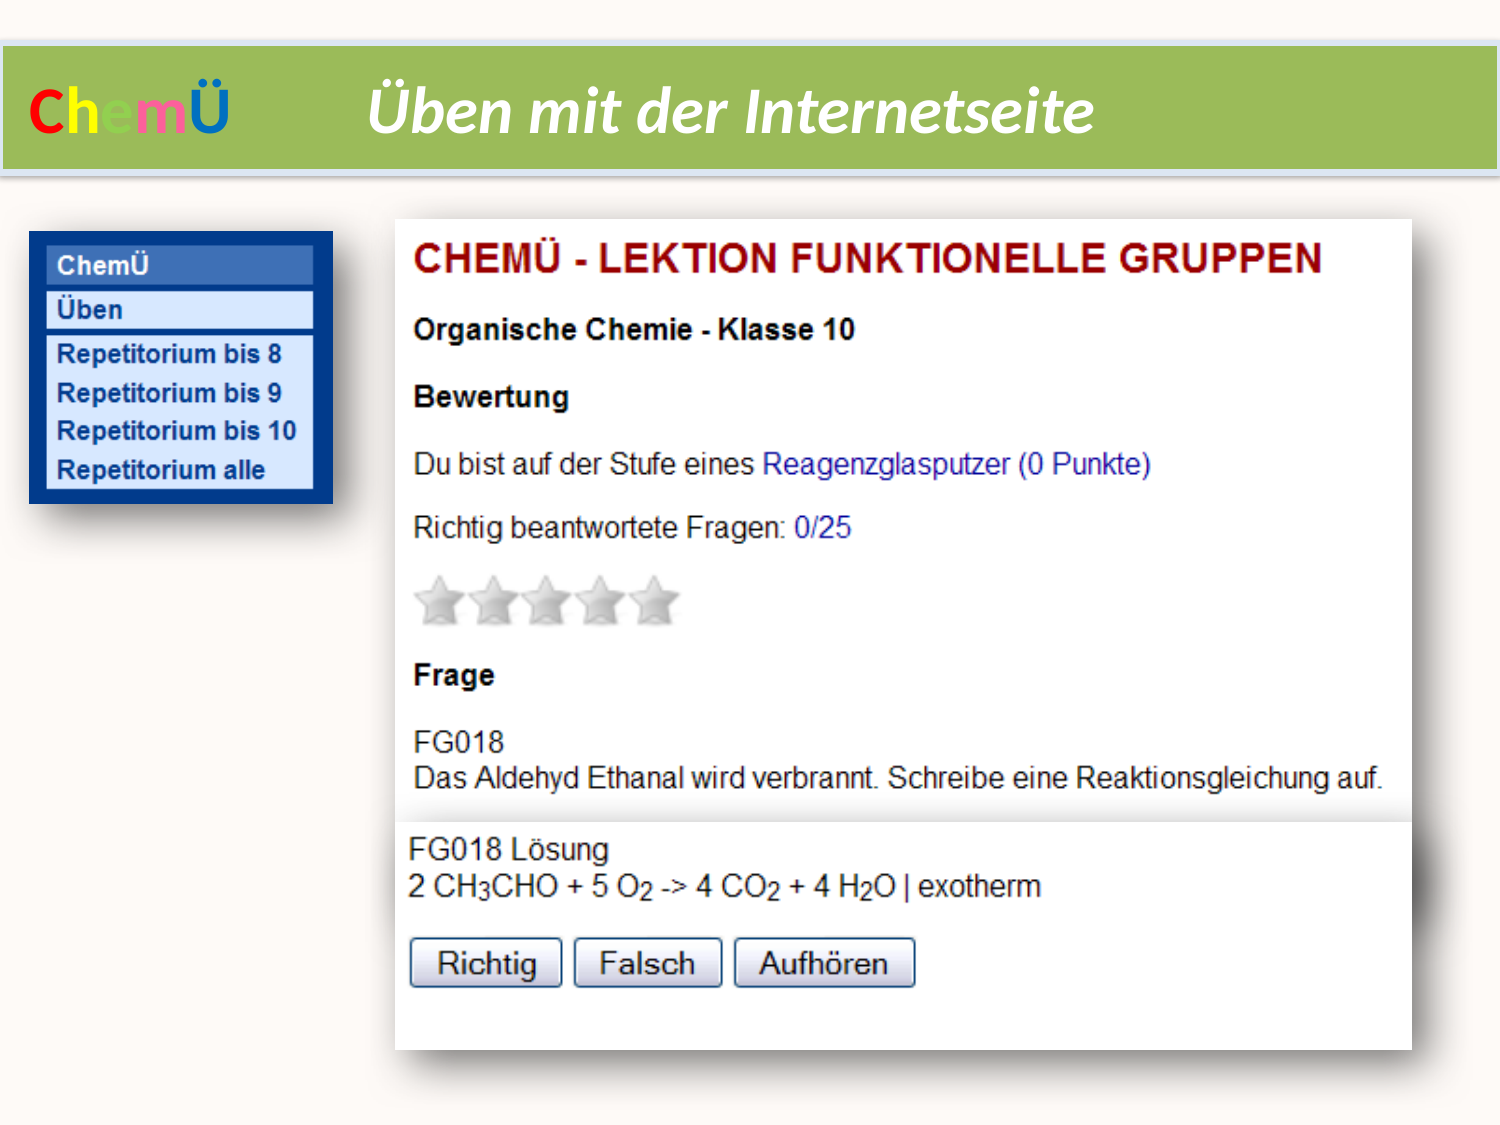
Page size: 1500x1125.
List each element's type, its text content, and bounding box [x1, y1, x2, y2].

picture [29, 231, 333, 504]
text_box ChemÜ Üben mit der Internetseite [0, 40, 1500, 176]
picture [395, 219, 1412, 1050]
